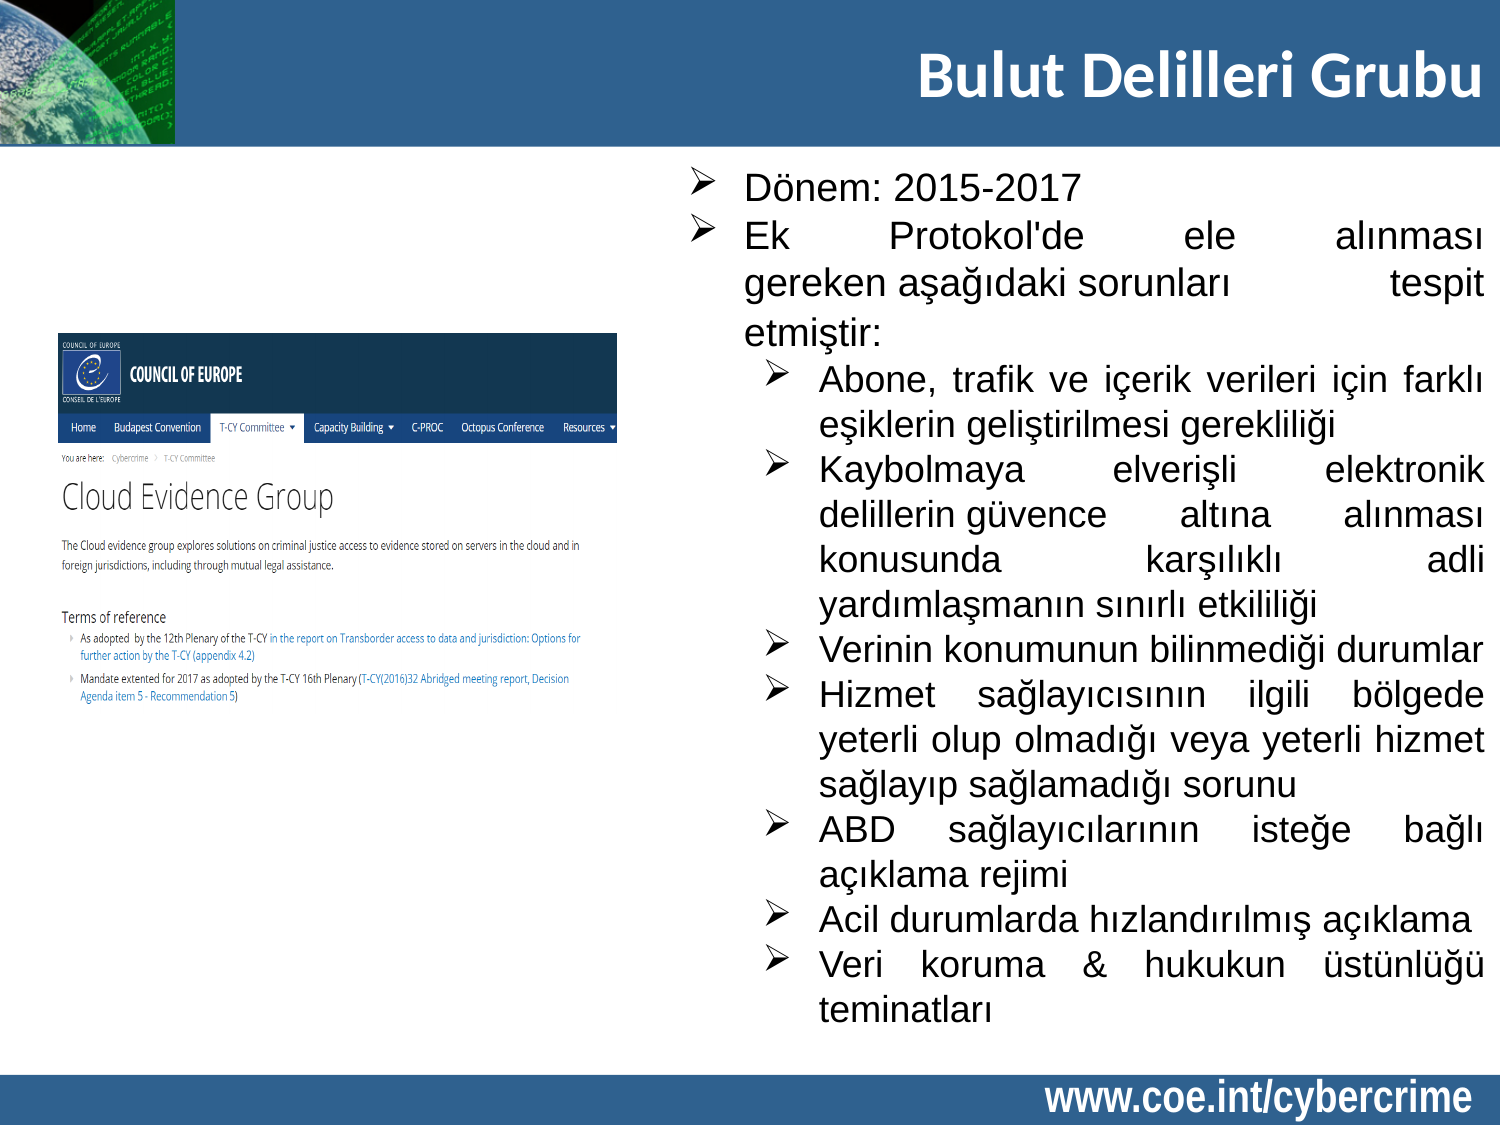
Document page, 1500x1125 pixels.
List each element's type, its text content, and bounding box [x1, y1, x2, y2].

picture [0, 0, 175, 144]
text_box [0, 1073, 672, 1125]
text_box Bulut Delilleri Grubu [177, 0, 1500, 149]
text_box Dönem: 2015-2017 Ek Protokol'de ele alınması gereken aşağıdaki sorunları tespit etmiştir: Abone, trafik ve içerik verileri için farklı eşiklerin geliştirilmesi gerekliliği Kaybolmaya elverişli elektronik delillerin güvence altına alınması konusunda karşılıklı adli yardımlaşmanın sınırlı etkililiği Verinin konumunun bilinmediği durumlar Hizmet sağlayıcısının ilgili bölgede yeterli olup olmadığı veya yeterli hizmet sağlayıp sağlamadığı sorunu ABD sağlayıcılarının isteğe bağlı açıklama rejimi Acil durumlarda hızlandırılmış açıklama Veri koruma & hukukun üstünlüğü teminatları [672, 154, 1500, 1125]
picture [58, 332, 618, 714]
